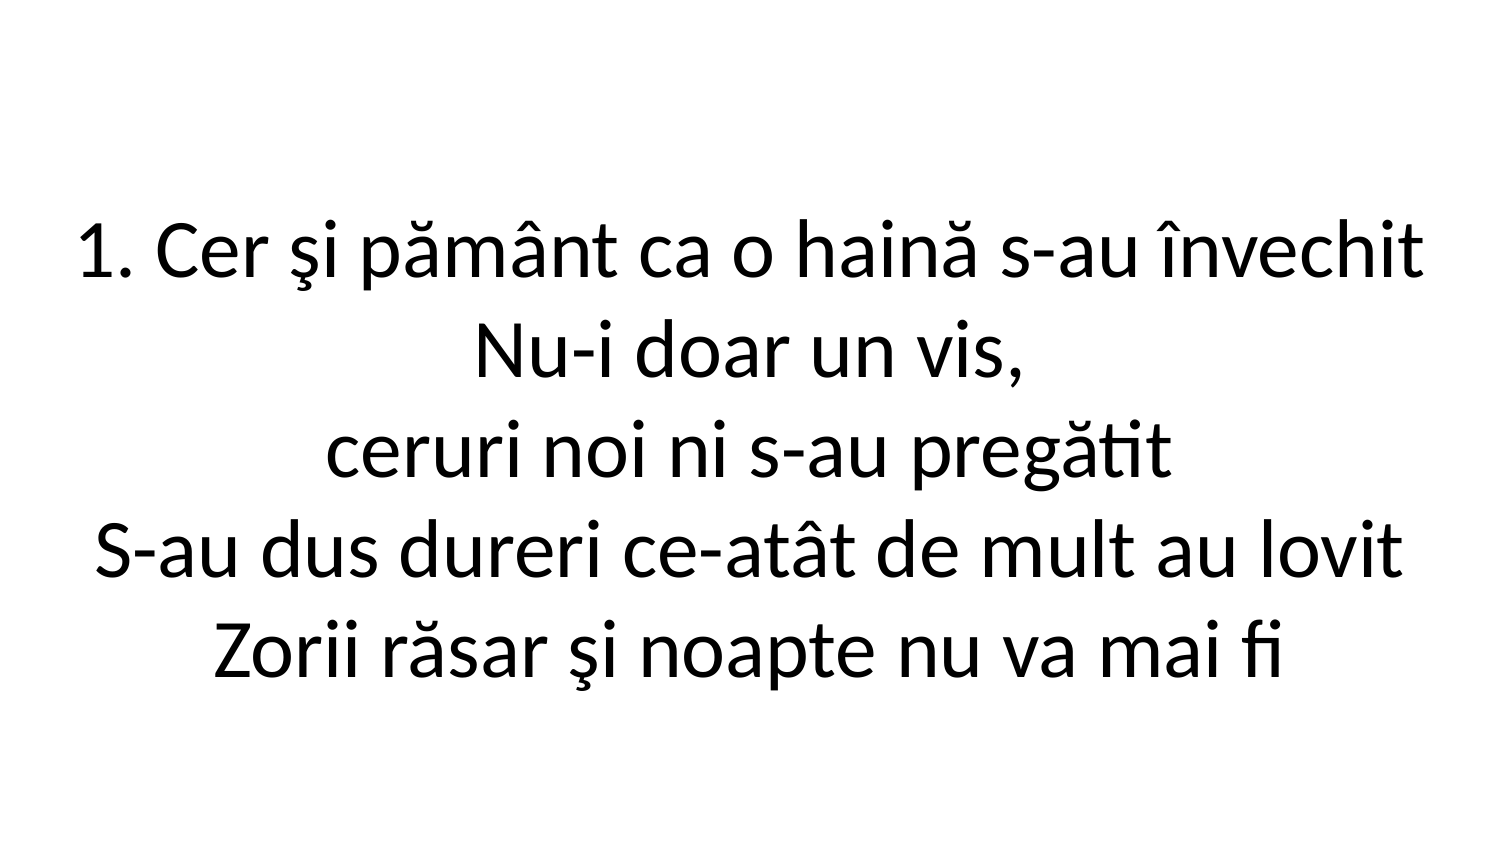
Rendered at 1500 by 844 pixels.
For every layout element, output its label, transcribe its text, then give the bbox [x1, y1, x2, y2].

text_box 1. Cer şi pământ ca o haină s-au învechit Nu-i doar un vis, ceruri noi ni s-au pregătit S-au dus dureri ce-atât de mult au lovit Zorii răsar şi noapte nu va mai fi [58, 142, 1442, 702]
